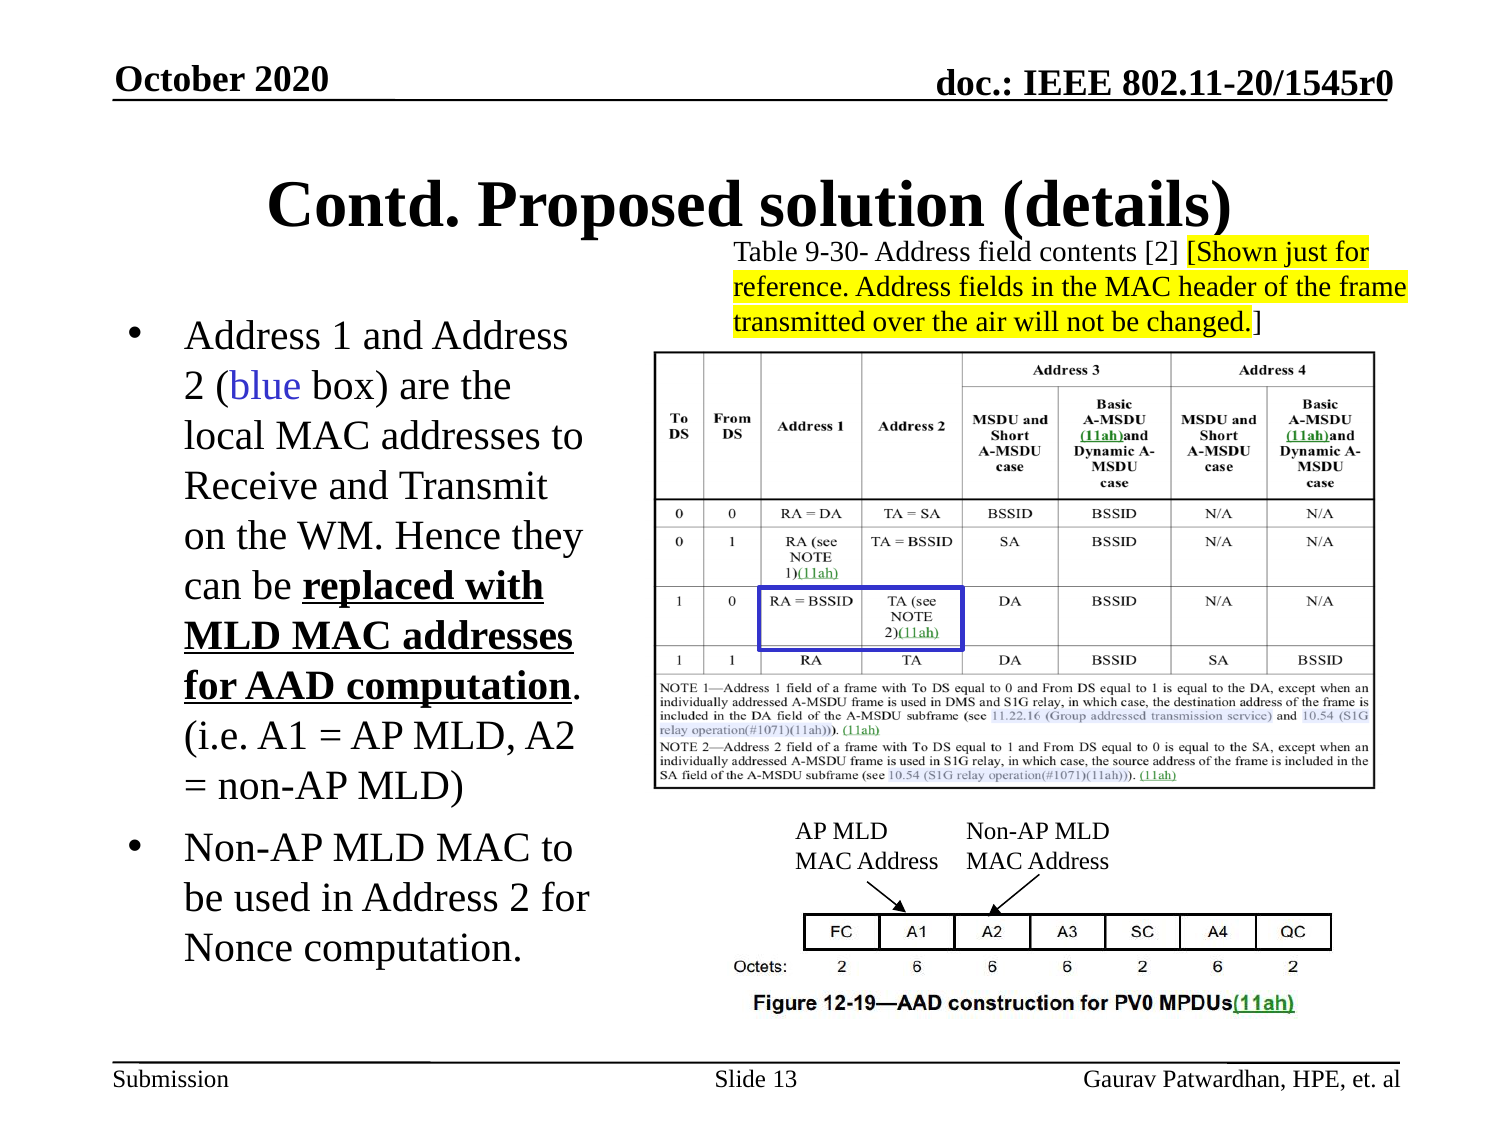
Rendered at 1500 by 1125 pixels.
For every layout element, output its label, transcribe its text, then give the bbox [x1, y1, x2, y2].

list Address 1 and Address 2 (blue box) are the local MAC addresses to Receive and Transmit on the WM. Hence they can be replaced with MLD MAC addresses for AAD computation. (i.e. A1 = AP MLD, A2 = non-AP MLD) Non-AP MLD MAC to be used in Address 2 for Nonce computation. [112, 299, 614, 988]
picture [644, 345, 1383, 794]
text_box Non-AP MLD MAC Address [951, 807, 1125, 882]
footer Gaurav Patwardhan, HPE, et. al [878, 1061, 1402, 1093]
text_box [866, 882, 907, 913]
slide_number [114, 54, 423, 100]
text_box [987, 874, 1040, 917]
slide_number Slide 13 [712, 1061, 800, 1123]
text_box Table 9-30- Address field contents [2] [Shown just for reference. Address fields in the MAC header of the frame transmitted over the air will not be changed.] [718, 224, 1425, 345]
picture [712, 904, 1362, 1044]
title Contd. Proposed solution (details) [112, 112, 1388, 288]
text_box AP MLD MAC Address [780, 807, 951, 882]
